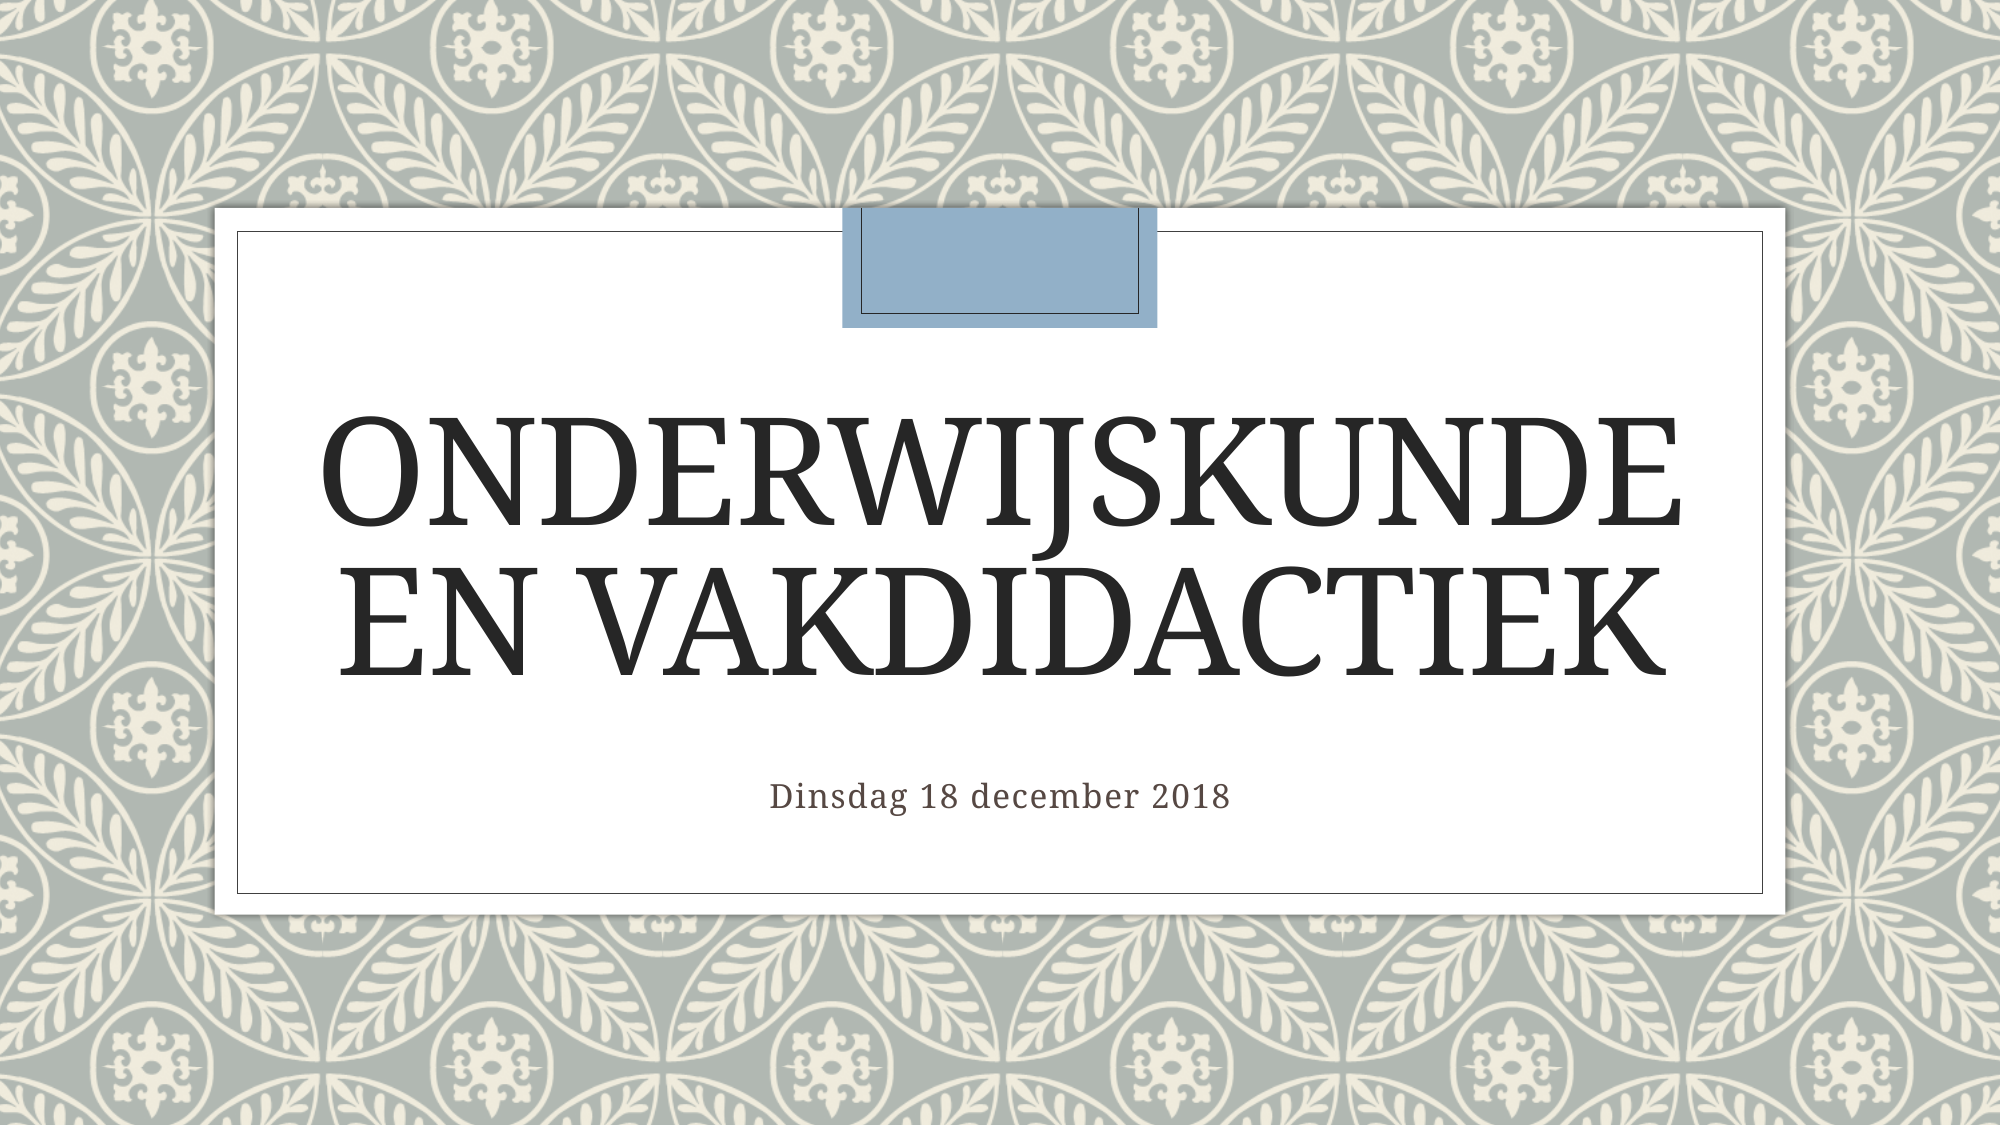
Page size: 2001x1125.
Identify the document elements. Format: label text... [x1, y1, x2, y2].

title Onderwijskunde en vakdidactiek [256, 343, 1744, 768]
subtitle Dinsdag 18 december 2018 [256, 768, 1745, 844]
